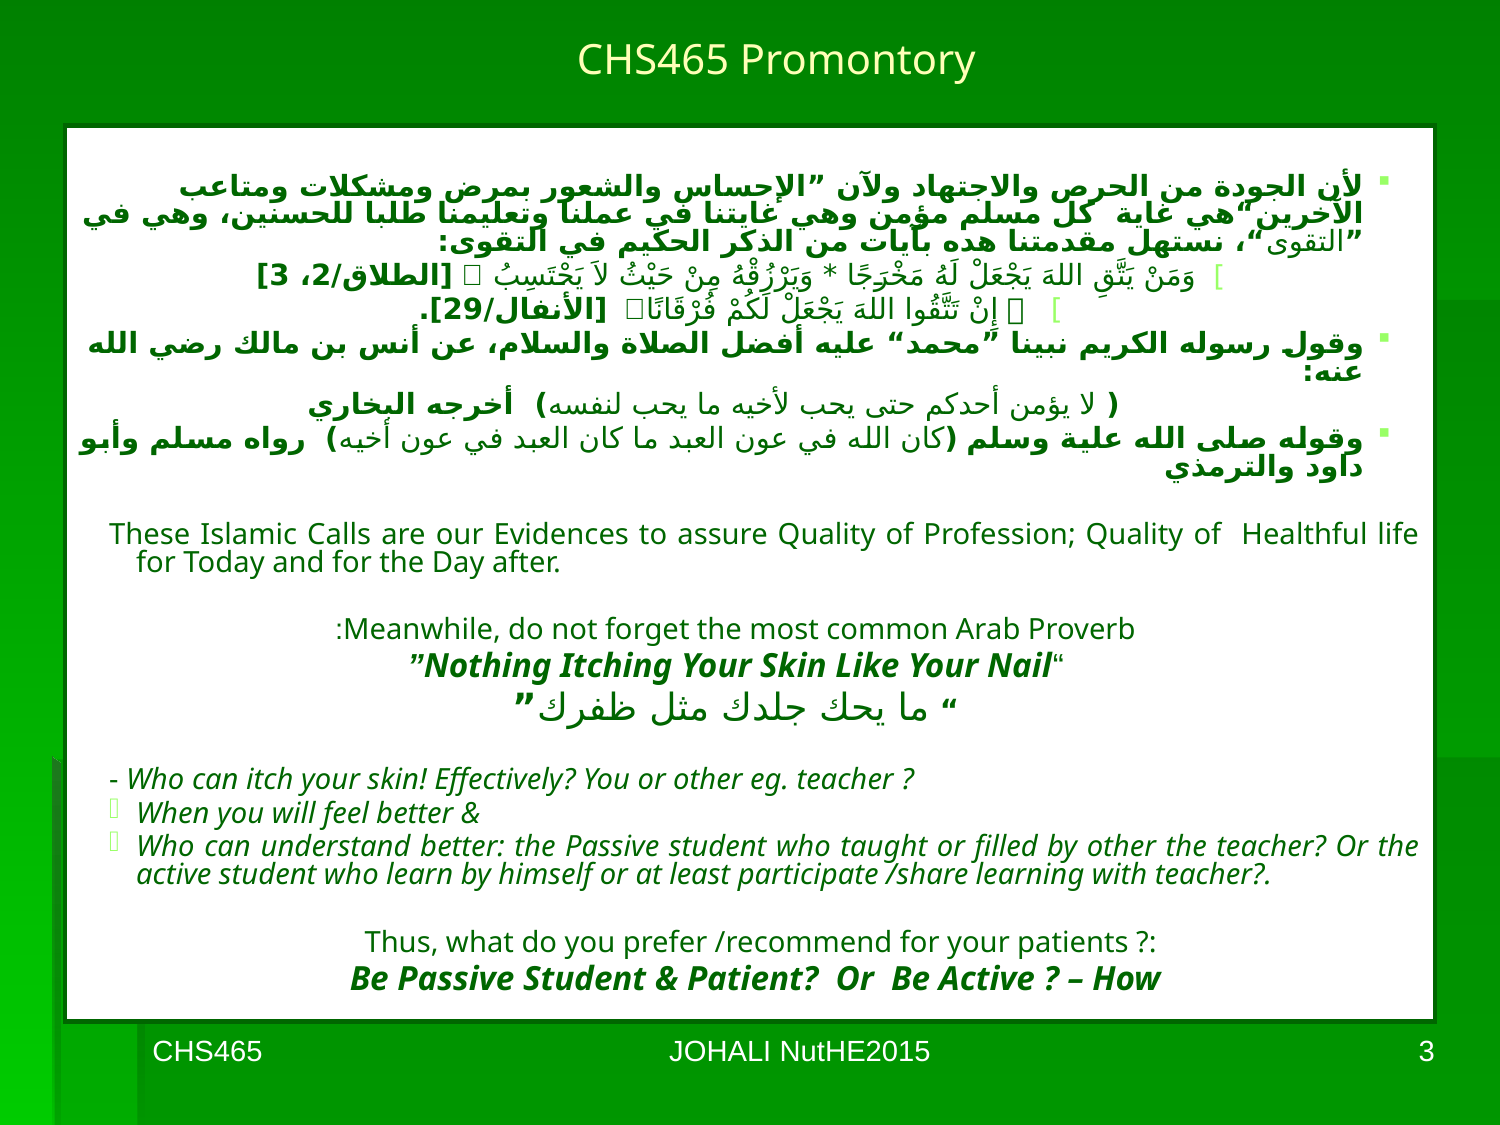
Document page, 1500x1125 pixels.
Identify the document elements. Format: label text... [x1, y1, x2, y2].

footer JOHALI NutHE2015 [562, 1024, 1038, 1103]
list لأن الجودة من الحرص والاجتهاد ولآن ”الإحساس والشعور بمرض ومشكلات ومتاعب الآخرين“هي غاية كل مسلم مؤمن وهي غايتنا في عملنا وتعليمنا طلبا للحسنين، وهي في ”التقوى“، نستهل مقدمتنا هده بآيات من الذكر الحكيم في التقوى: وَمَنْ يَتَّقِ اللهَ يَجْعَلْ لَهُ مَخْرَجًا * وَيَرْزُقْهُ مِنْ حَيْثُ لاَ يَحْتَسِبُ  [الطلاق/2، 3]  إِنْ تَتَّقُوا اللهَ يَجْعَلْ لَكُمْ فُرْقَانًا [الأنفال/29]. وقول رسوله الكريم نبينا ”محمد“ عليه أفضل الصلاة والسلام، عن أنس بن مالك رضي الله عنه: ( لا يؤمن أحدكم حتى يحب لأخيه ما يحب لنفسه) أخرجه البخاري وقوله صلى الله علية وسلم (كان الله في عون العبد ما كان العبد في عون أخيه) رواه مسلم وأبو داود والترمذي These Islamic Calls are our Evidences to assure Quality of Profession; Quality of Healthful life for Today and for the Day after. Meanwhile, do not forget the most common Arab Proverb: “Nothing Itching Your Skin Like Your Nail” “ ما يحك جلدك مثل ظفرك” - Who can itch your skin! Effectively? You or other eg. teacher ? When you will feel better & Who can understand better: the Passive student who taught or filled by other the teacher? Or the active student who learn by himself or at least participate /share learning with teacher?. Thus, what do you prefer /recommend for your patients ?: Be Passive Student & Patient? Or Be Active ? – How [63, 123, 1437, 1024]
title CHS465 Promontory [454, 30, 1099, 85]
slide_number CHS465 [137, 1024, 450, 1103]
slide_number 3 [1137, 1024, 1451, 1103]
